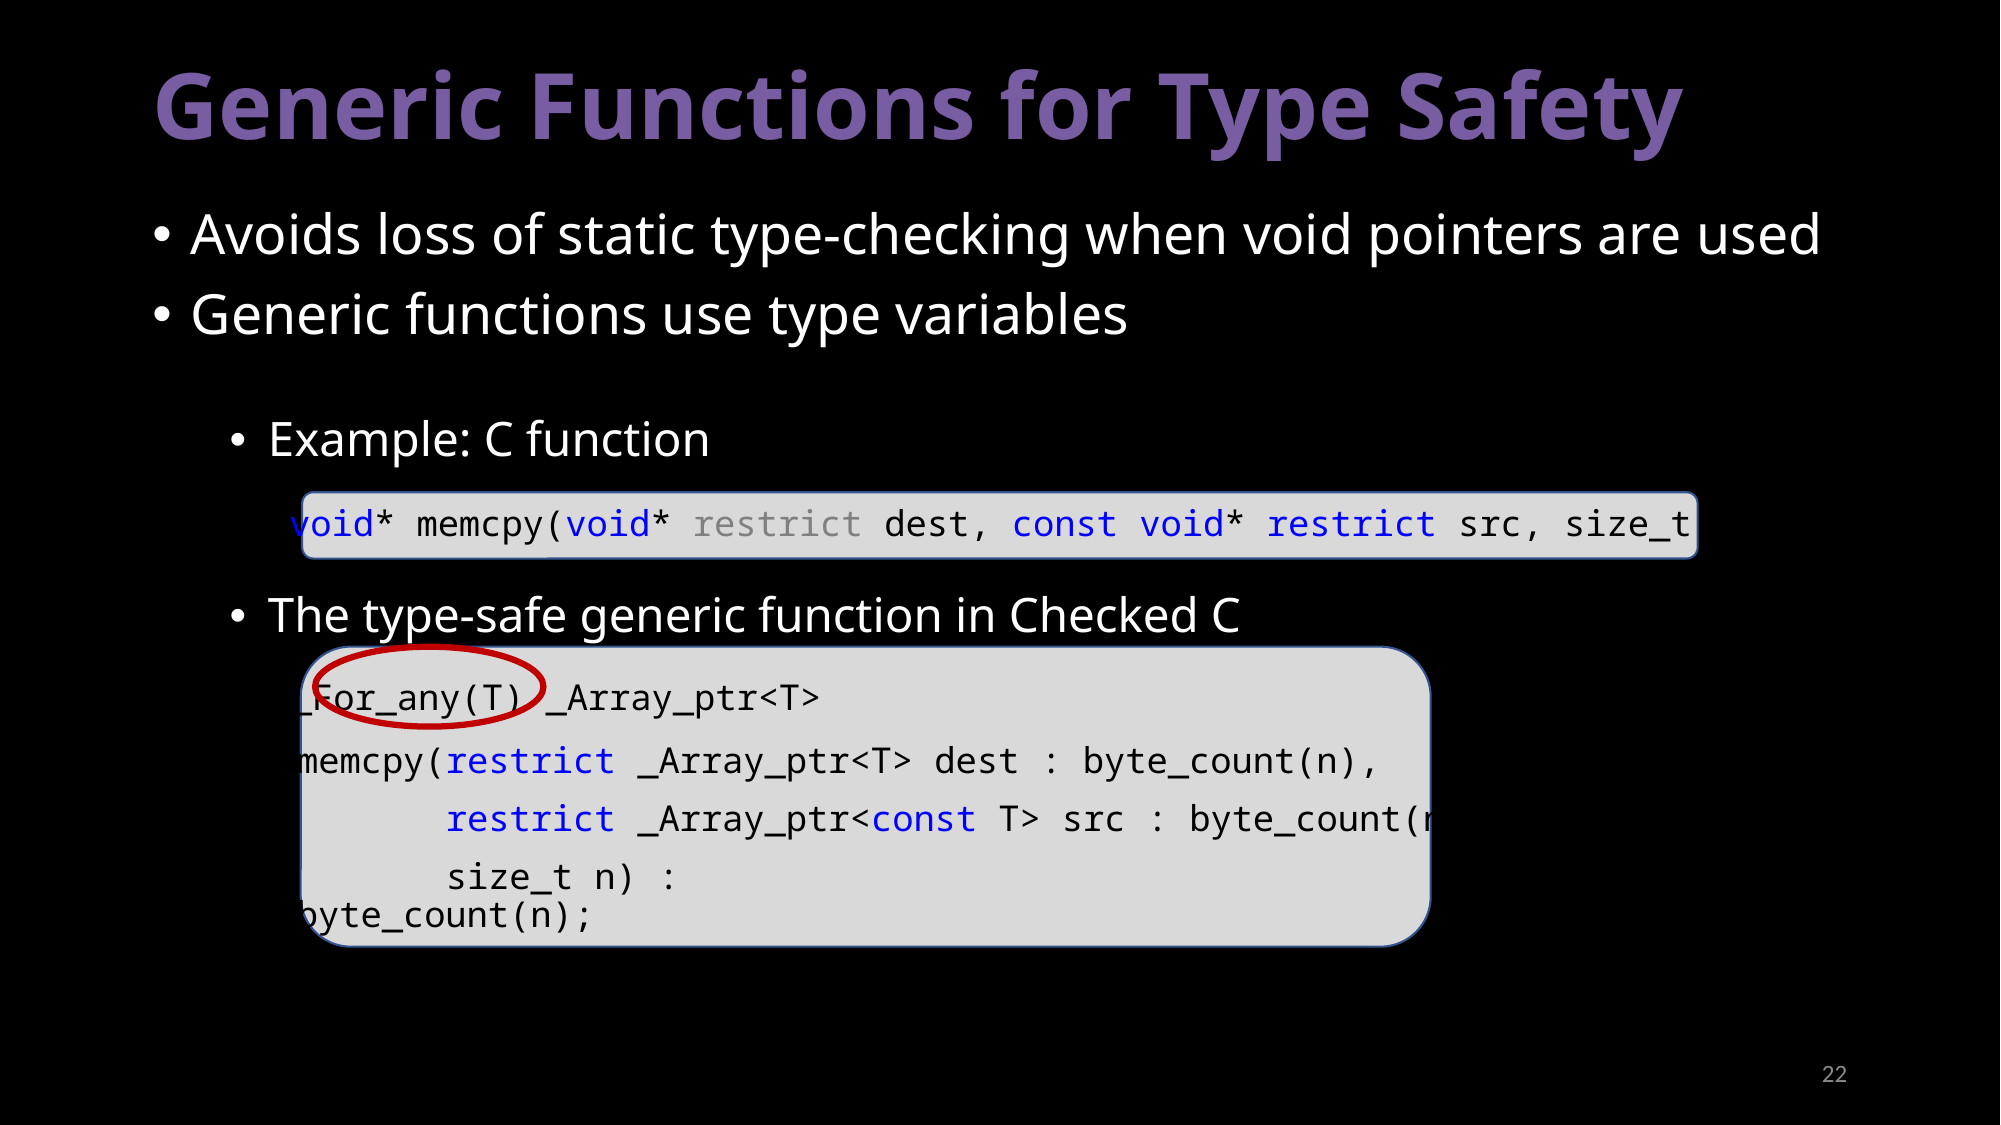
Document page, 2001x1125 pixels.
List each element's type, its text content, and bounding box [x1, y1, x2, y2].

text_box [314, 645, 545, 728]
list Avoids loss of static type-checking when void pointers are used Generic functions use type variables Example: C function void* memcpy(void* restrict dest, const void* restrict src, size_t n); The type-safe generic function in Checked C _For_any(T) _Array_ptr<T> memcpy(restrict _Array_ptr<T> dest : byte_count(n), restrict _Array_ptr<const T> src : byte_count(n), size_t n) : byte_count(n); [137, 217, 1863, 1015]
slide_number 22 [1412, 1042, 1863, 1103]
title Generic Functions for Type Safety [137, 2, 1863, 217]
